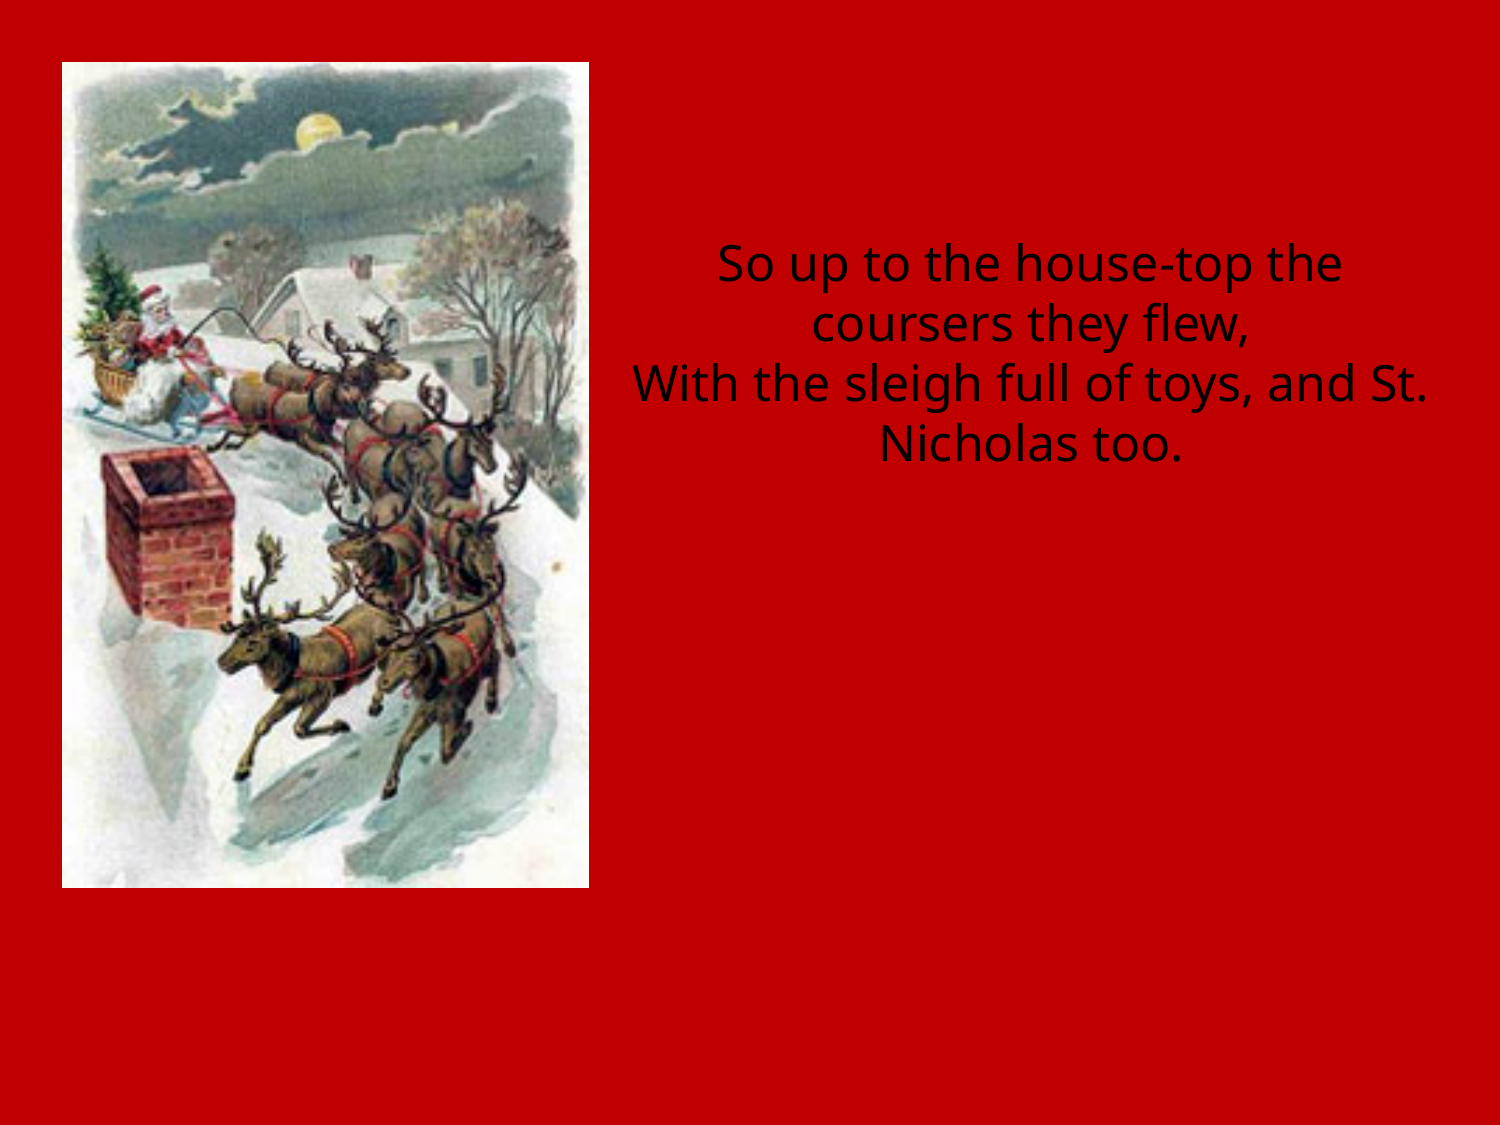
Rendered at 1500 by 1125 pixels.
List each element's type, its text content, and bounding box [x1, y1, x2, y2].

text_box So up to the house-top the coursers they flew, With the sleigh full of toys, and St. Nicholas too. [612, 164, 1450, 479]
picture [62, 62, 589, 888]
